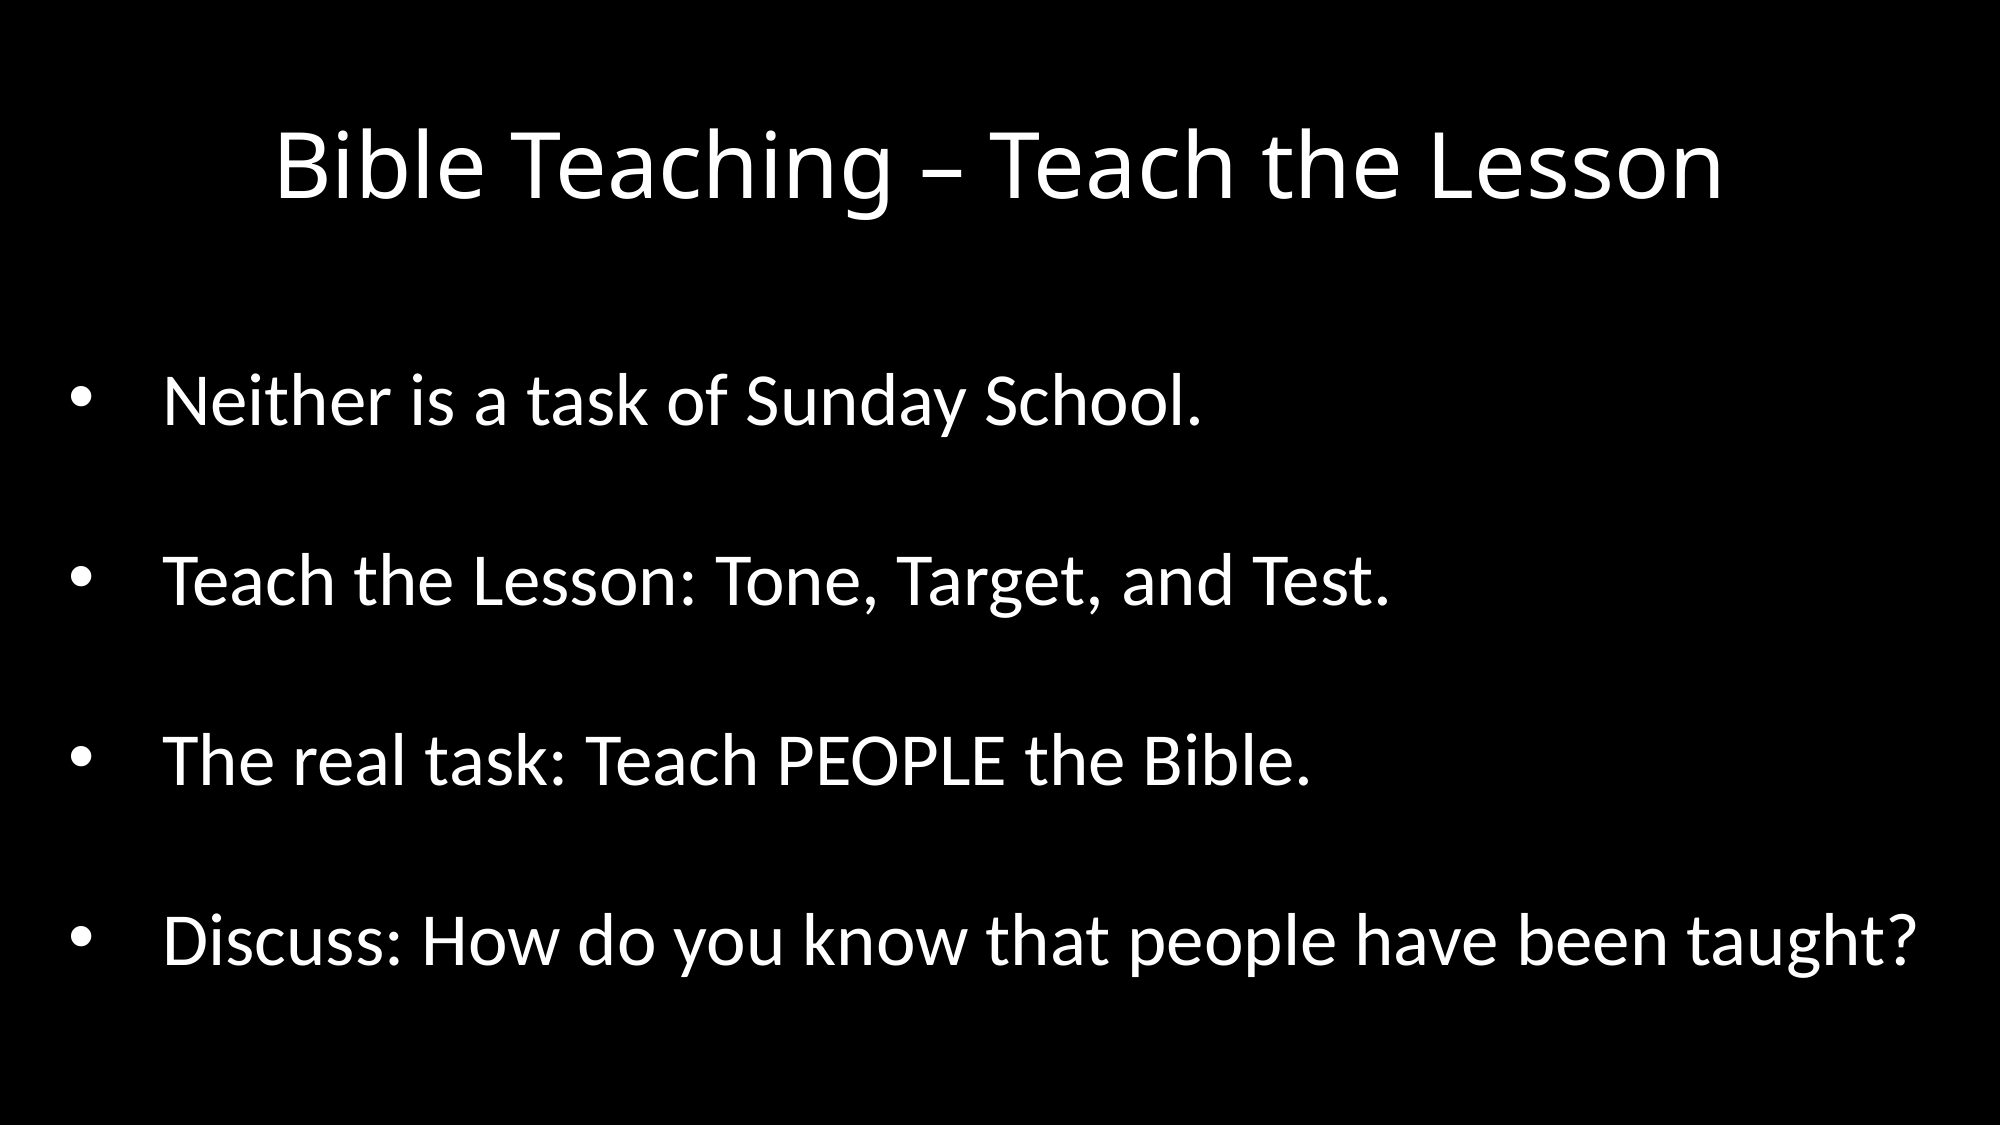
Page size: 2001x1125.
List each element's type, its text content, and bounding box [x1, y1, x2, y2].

title Bible Teaching – Teach the Lesson [137, 59, 1863, 253]
text_box Neither is a task of Sunday School. Teach the Lesson: Tone, Target, and Test. The real task: Teach PEOPLE the Bible. Discuss: How do you know that people have been taught? [53, 253, 1985, 988]
